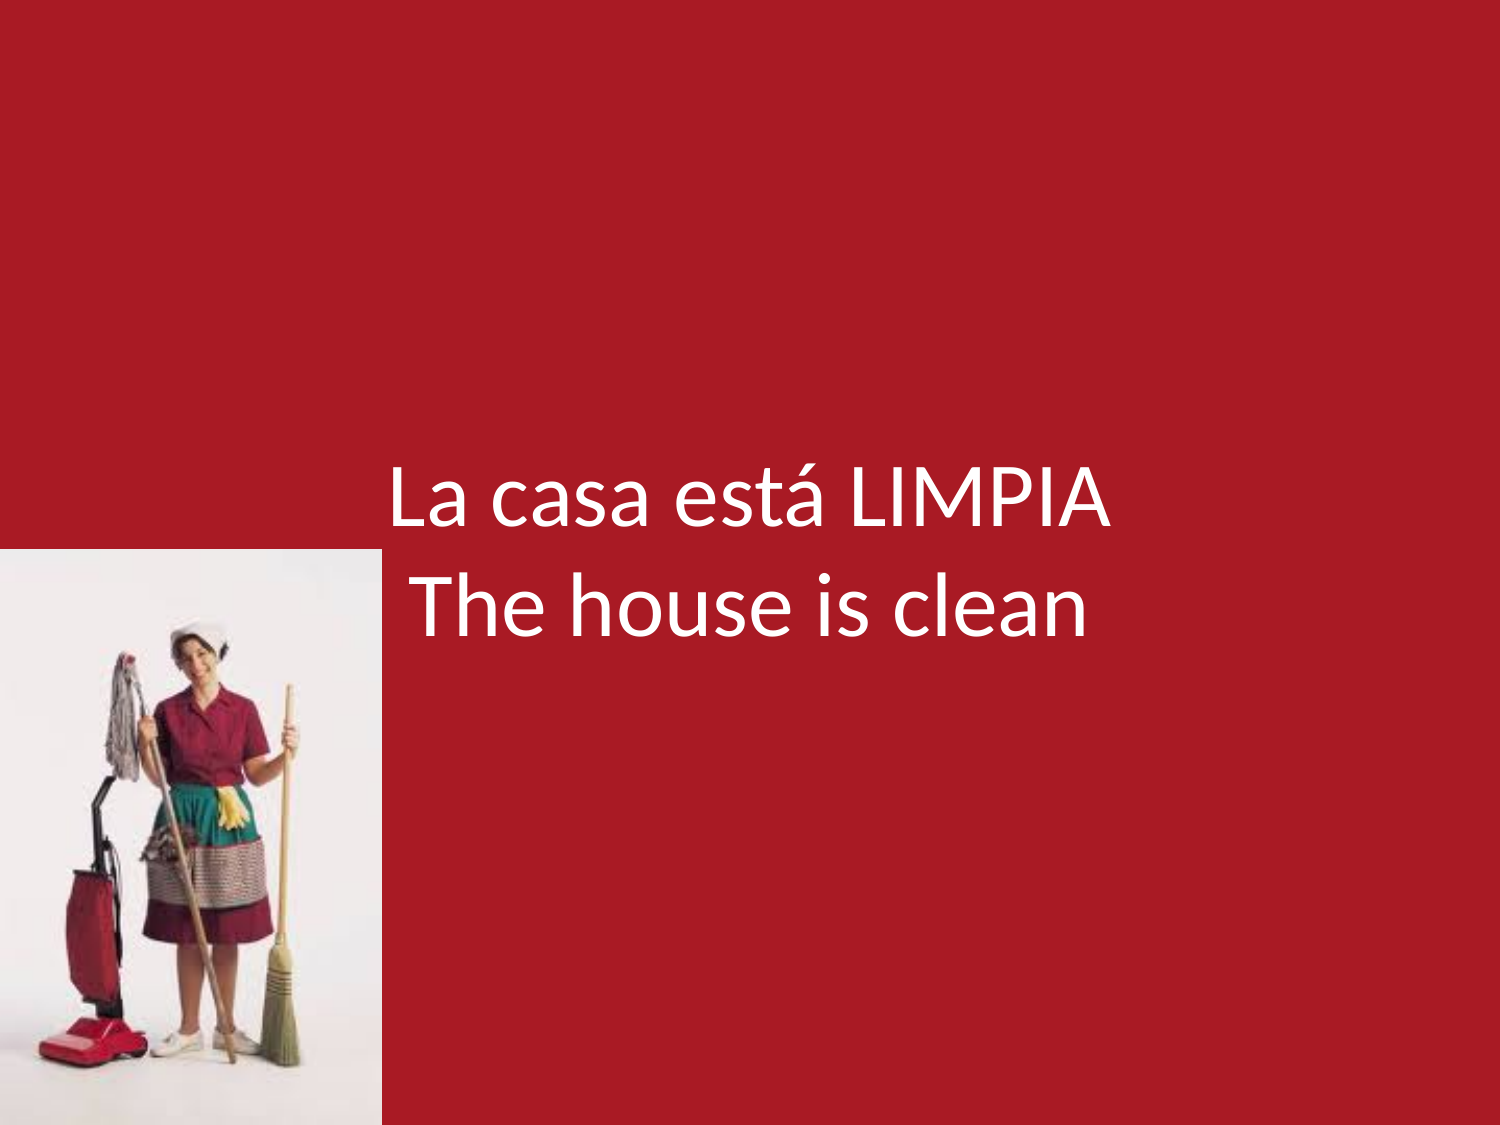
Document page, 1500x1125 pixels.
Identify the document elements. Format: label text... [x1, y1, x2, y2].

title La casa está LIMPIA The house is clean [75, 45, 1425, 1044]
picture [0, 549, 382, 1125]
